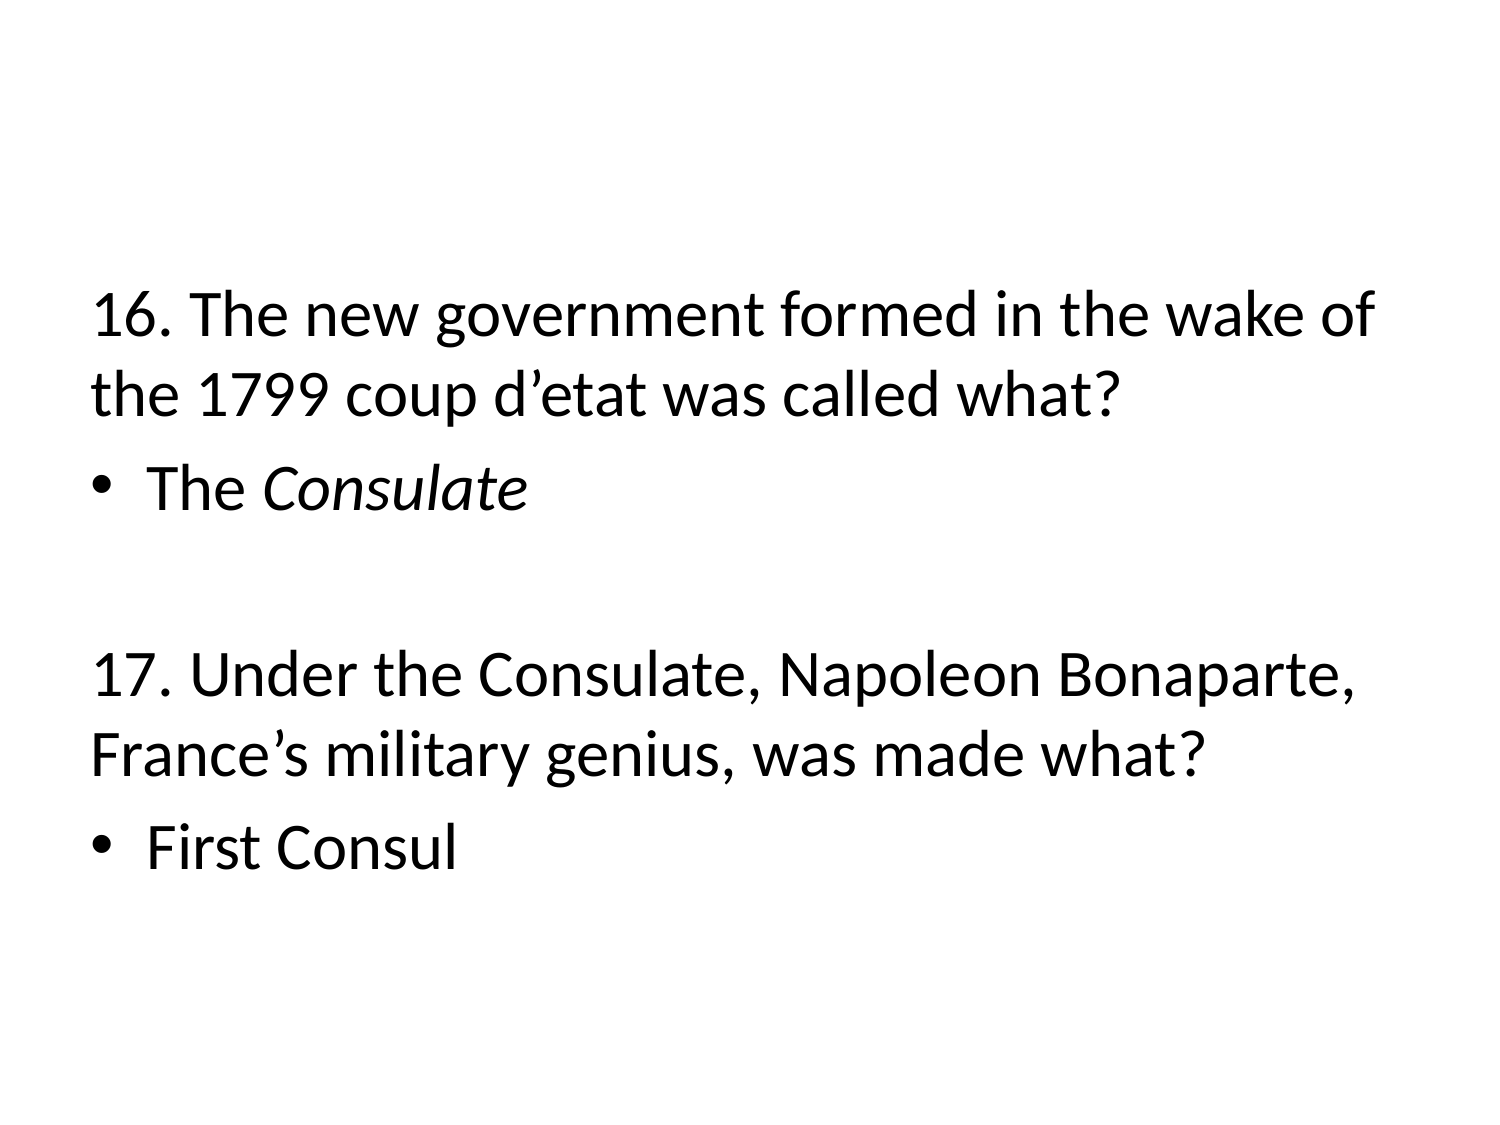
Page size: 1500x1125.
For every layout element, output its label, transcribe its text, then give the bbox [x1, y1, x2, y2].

list 16. The new government formed in the wake of the 1799 coup d’etat was called what? The Consulate 17. Under the Consulate, Napoleon Bonaparte, France’s military genius, was made what? First Consul [75, 262, 1425, 1005]
